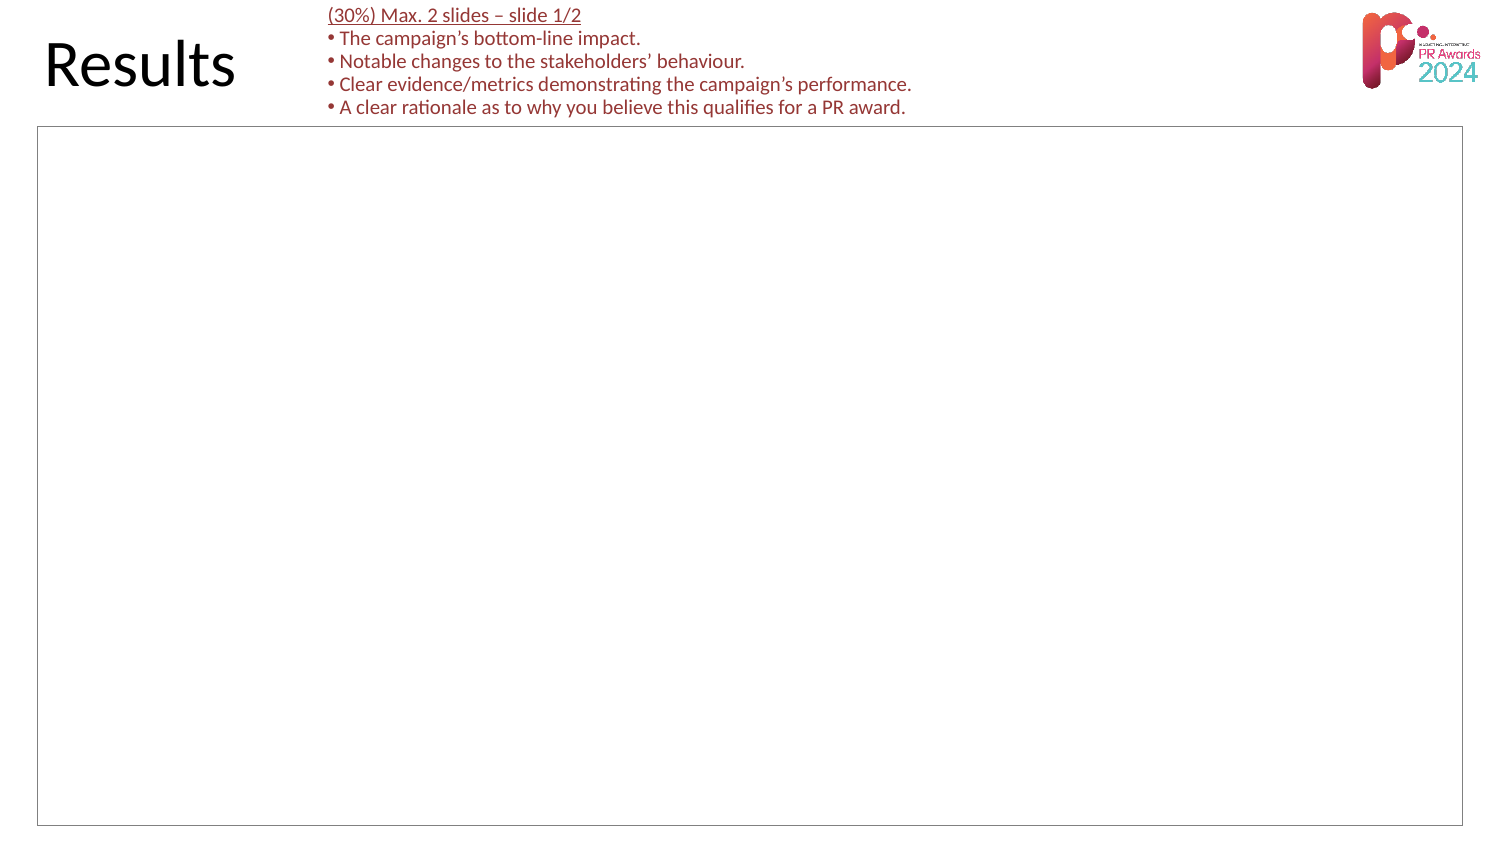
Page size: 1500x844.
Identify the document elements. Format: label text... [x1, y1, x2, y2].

table_header [38, 127, 1462, 825]
text_box Results [29, 15, 312, 103]
text_box (30%) Max. 2 slides – slide 1/2 The campaign’s bottom-line impact. Notable changes to the stakeholders’ behaviour. Clear evidence/metrics demonstrating the campaign’s performance. A clear rationale as to why you believe this qualifies for a PR award. [312, 0, 1353, 126]
picture [1353, 1, 1493, 101]
